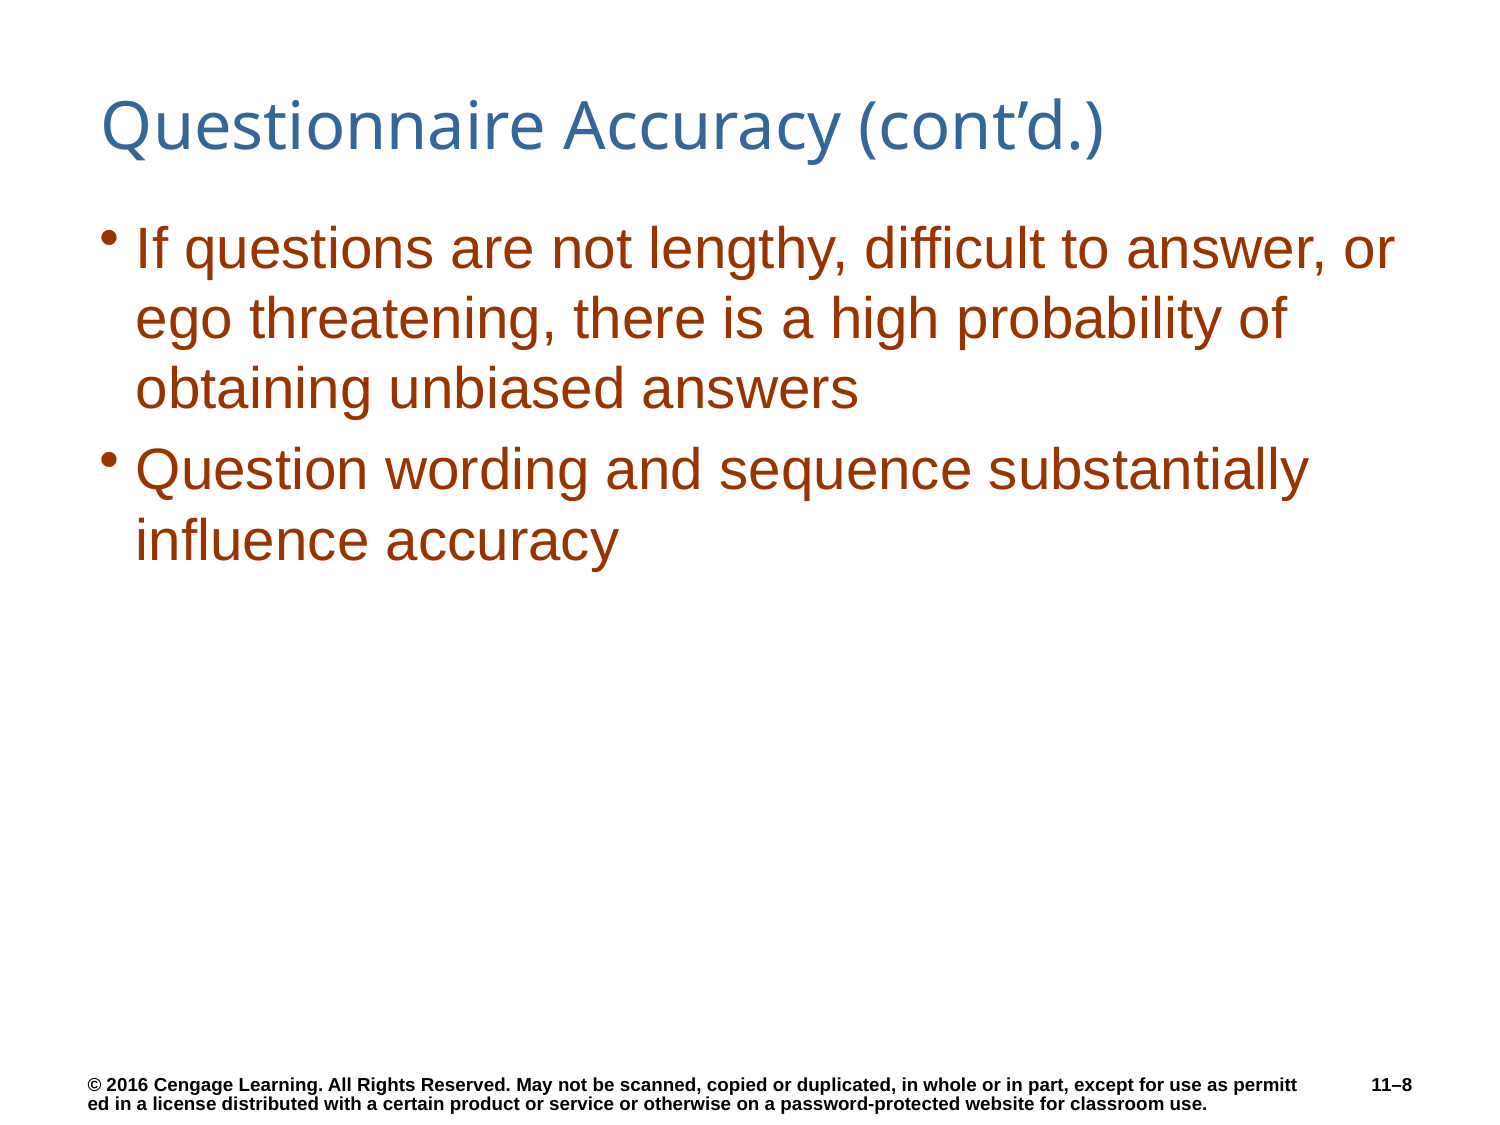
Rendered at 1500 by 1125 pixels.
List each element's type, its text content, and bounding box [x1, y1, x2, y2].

list If questions are not lengthy, difficult to answer, or ego threatening, there is a high probability of obtaining unbiased answers Question wording and sequence substantially influence accuracy [84, 202, 1414, 1013]
slide_number 11–8 [1050, 1042, 1413, 1103]
title Questionnaire Accuracy (cont’d.) [85, 75, 1411, 171]
footer © 2016 Cengage Learning. All Rights Reserved. May not be scanned, copied or duplicated, in whole or in part, except for use as permitted in a license distributed with a certain product or service or otherwise on a password-protected website for classroom use. [87, 1057, 1050, 1103]
